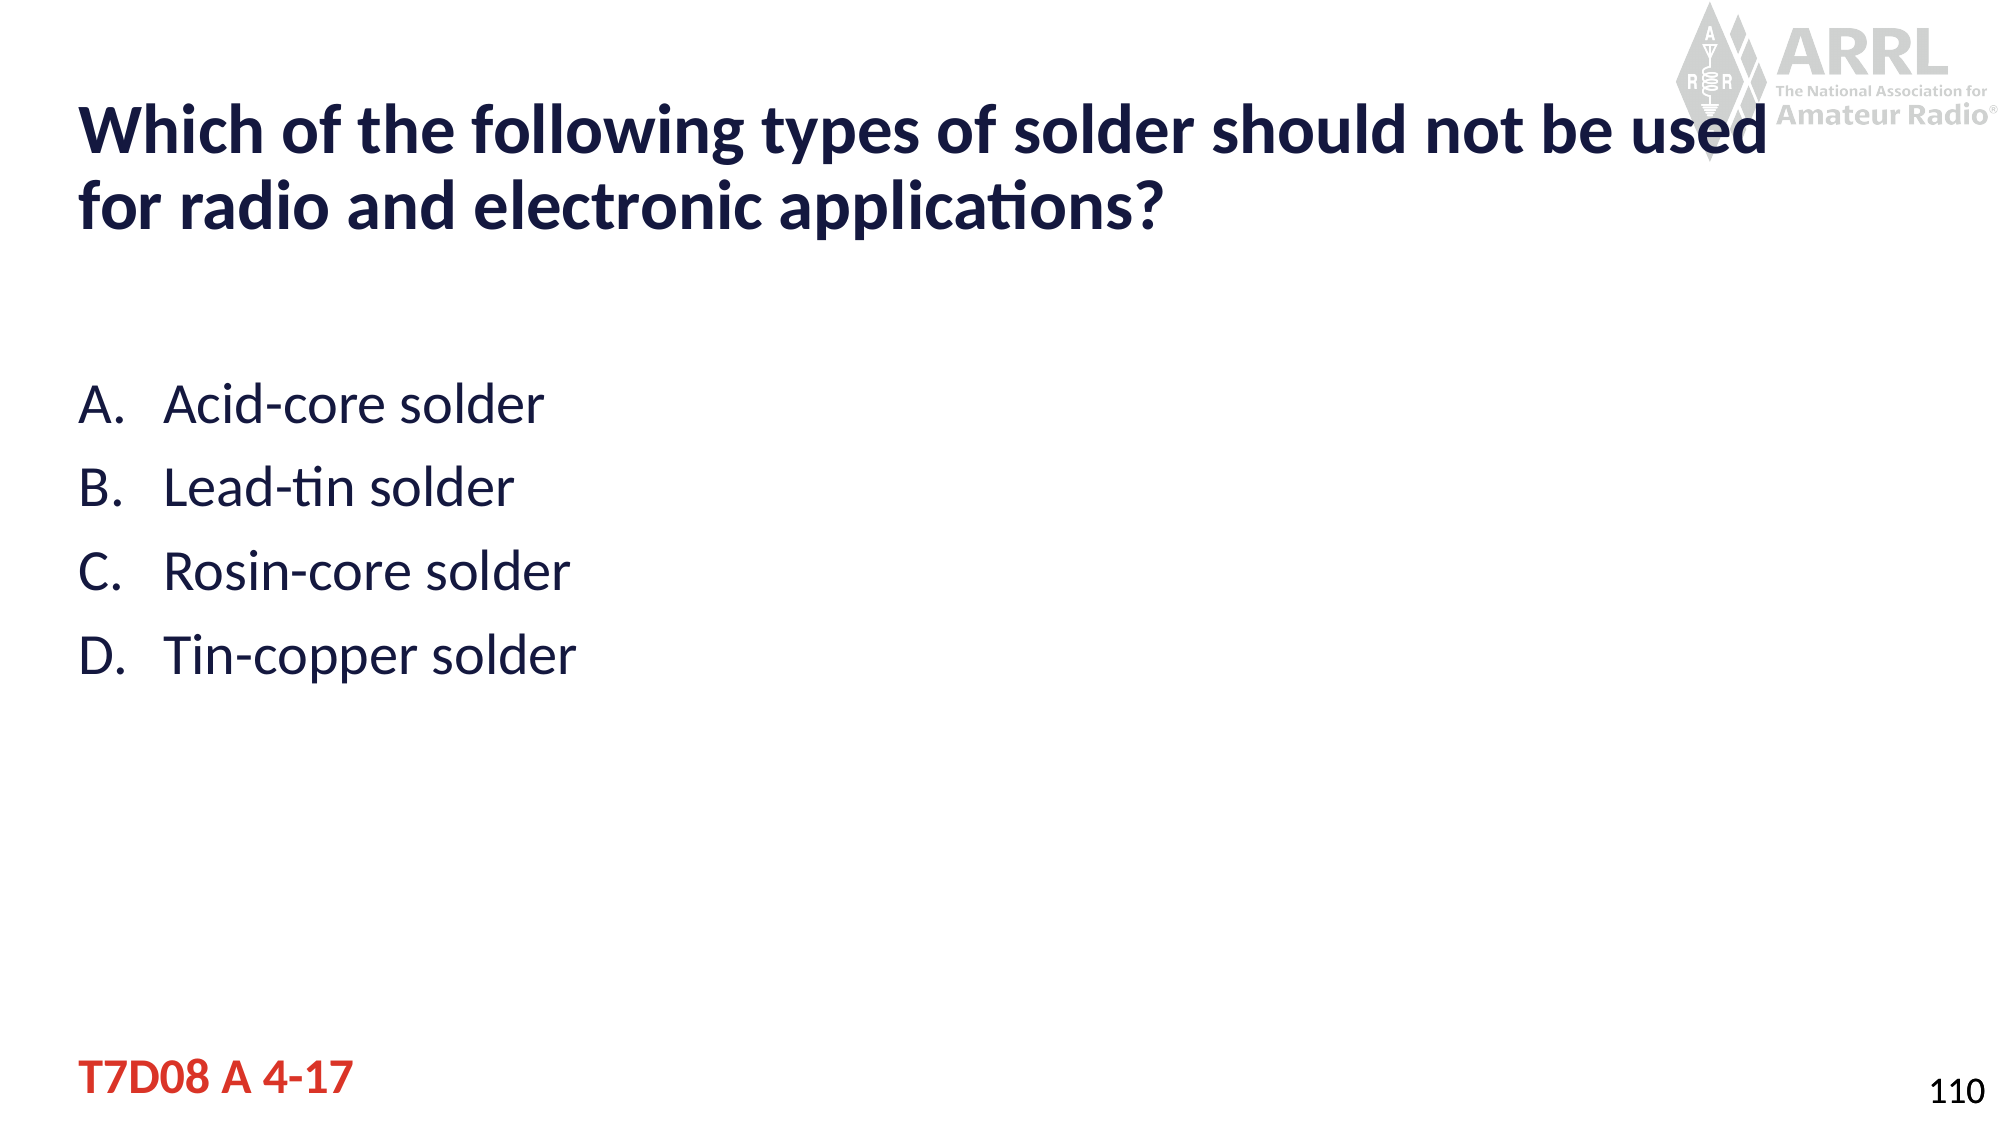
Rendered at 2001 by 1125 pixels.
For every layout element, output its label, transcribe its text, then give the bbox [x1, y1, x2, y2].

text_box T7D08 A 4-17 [63, 1036, 921, 1112]
picture [1674, 0, 2000, 164]
title Which of the following types of solder should not be used for radio and electronic applications? [63, 59, 1863, 278]
list Acid-core solder Lead-tin solder Rosin-core solder Tin-copper solder [63, 365, 1863, 989]
